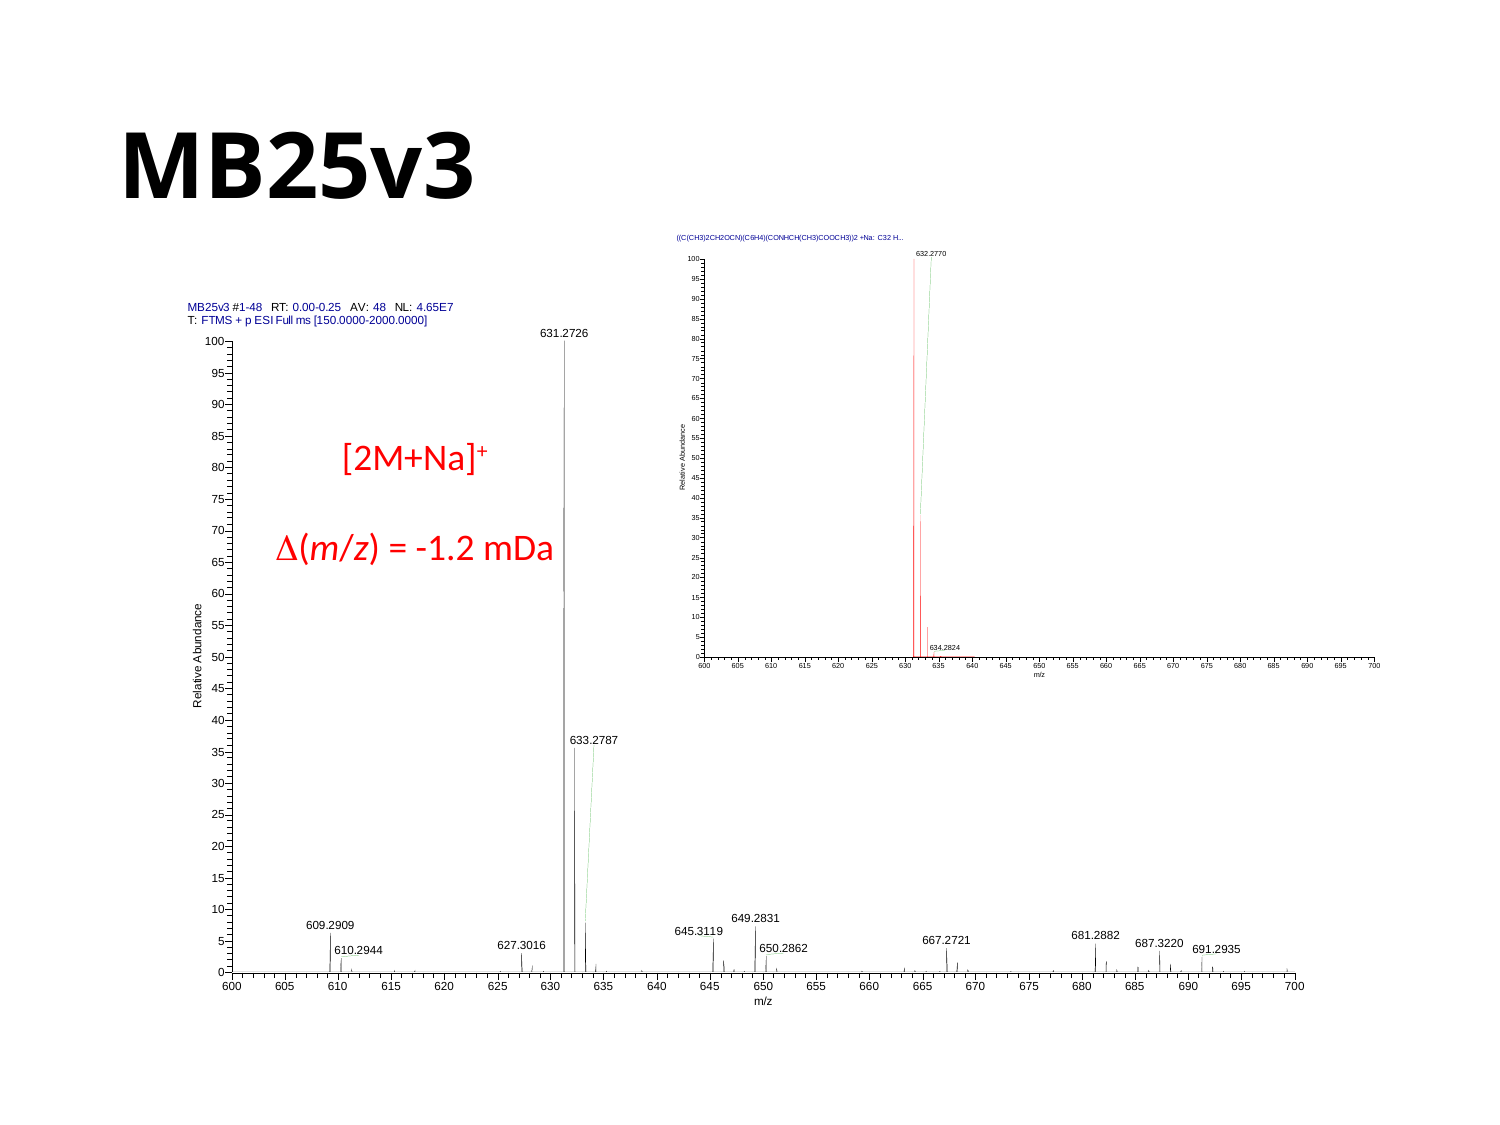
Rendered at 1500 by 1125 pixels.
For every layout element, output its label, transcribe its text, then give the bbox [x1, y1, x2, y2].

picture [675, 232, 1387, 683]
title MB25v3 [103, 59, 1397, 278]
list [186, 299, 1314, 1014]
